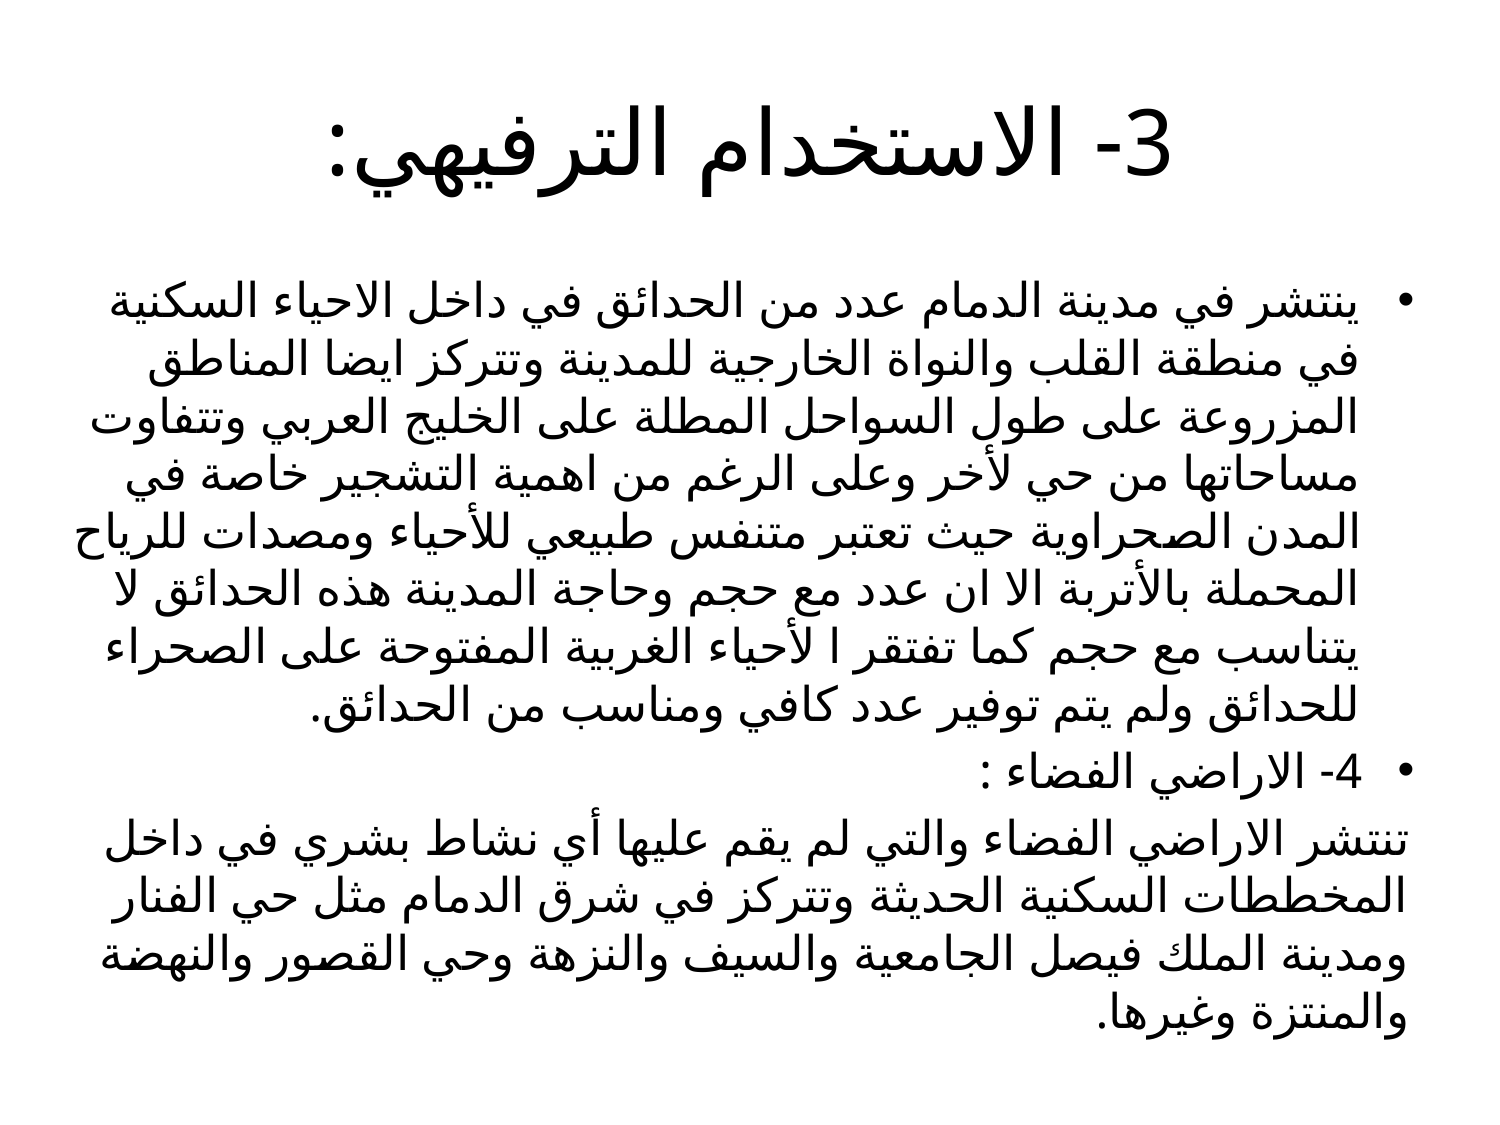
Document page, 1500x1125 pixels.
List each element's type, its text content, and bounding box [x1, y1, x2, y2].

list ينتشر في مدينة الدمام عدد من الحدائق في داخل الاحياء السكنية في منطقة القلب والنواة الخارجية للمدينة وتتركز ايضا المناطق المزروعة على طول السواحل المطلة على الخليج العربي وتتفاوت مساحاتها من حي لأخر وعلى الرغم من اهمية التشجير خاصة في المدن الصحراوية حيث تعتبر متنفس طبيعي للأحياء ومصدات للرياح المحملة بالأتربة الا ان عدد مع حجم وحاجة المدينة هذه الحدائق لا يتناسب مع حجم كما تفتقر ا لأحياء الغربية المفتوحة على الصحراء للحدائق ولم يتم توفير عدد كافي ومناسب من الحدائق. 4- الاراضي الفضاء : تنتشر الاراضي الفضاء والتي لم يقم عليها أي نشاط بشري في داخل المخططات السكنية الحديثة وتتركز في شرق الدمام مثل حي الفنار ومدينة الملك فيصل الجامعية والسيف والنزهة وحي القصور والنهضة والمنتزة وغيرها. [53, 262, 1425, 1071]
title 3- الاستخدام الترفيهي: [75, 45, 1425, 233]
